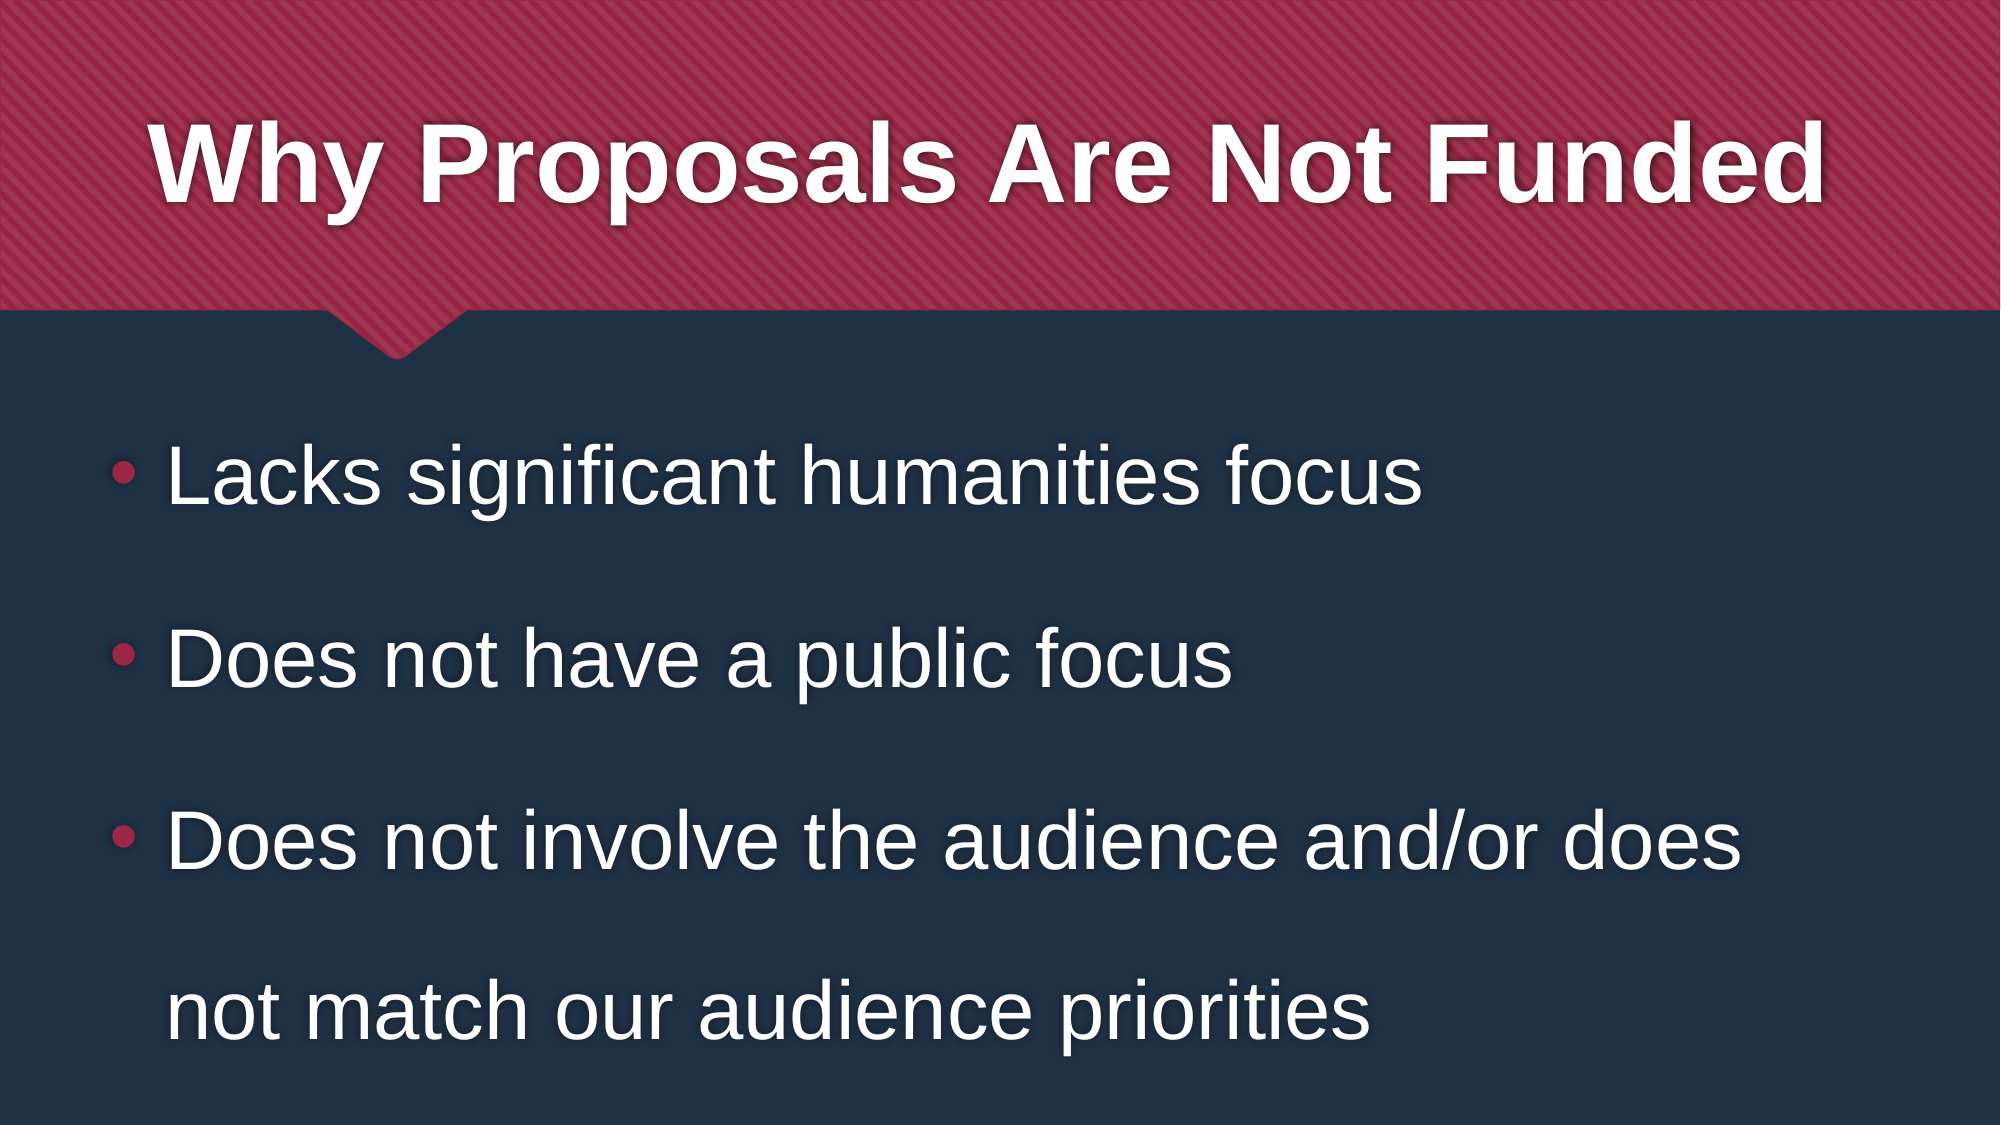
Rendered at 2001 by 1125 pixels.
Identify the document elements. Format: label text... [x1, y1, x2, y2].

list Lacks significant humanities focus Does not have a public focus Does not involve the audience and/or does not match our audience priorities [94, 320, 1820, 1087]
title Why Proposals Are Not Funded [132, 73, 1868, 233]
